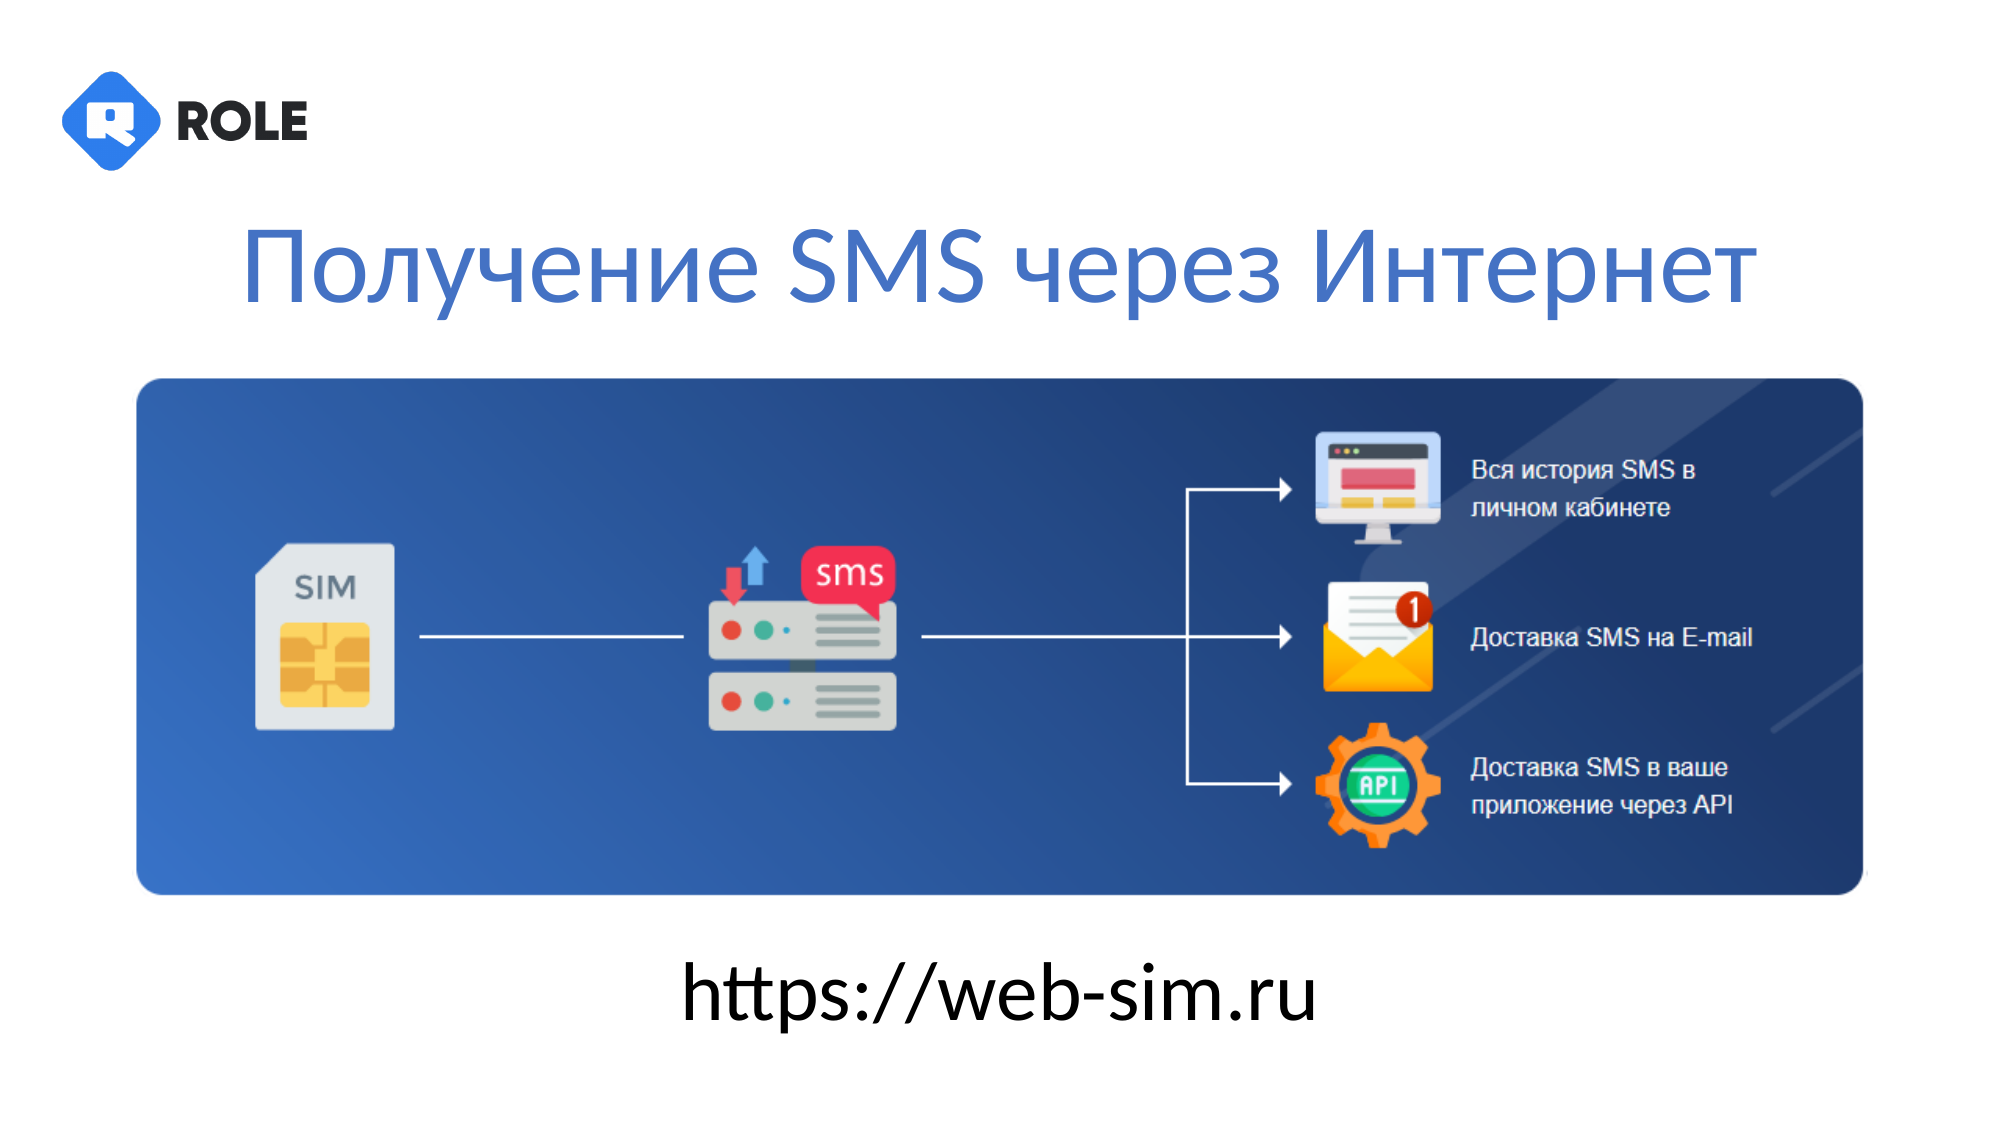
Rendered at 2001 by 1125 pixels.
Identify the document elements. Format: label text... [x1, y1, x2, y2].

text_box https://web-sim.ru [665, 929, 1335, 1045]
text_box Получение SMS через Интернет [226, 182, 1774, 333]
picture [132, 374, 1868, 900]
picture [61, 58, 307, 184]
